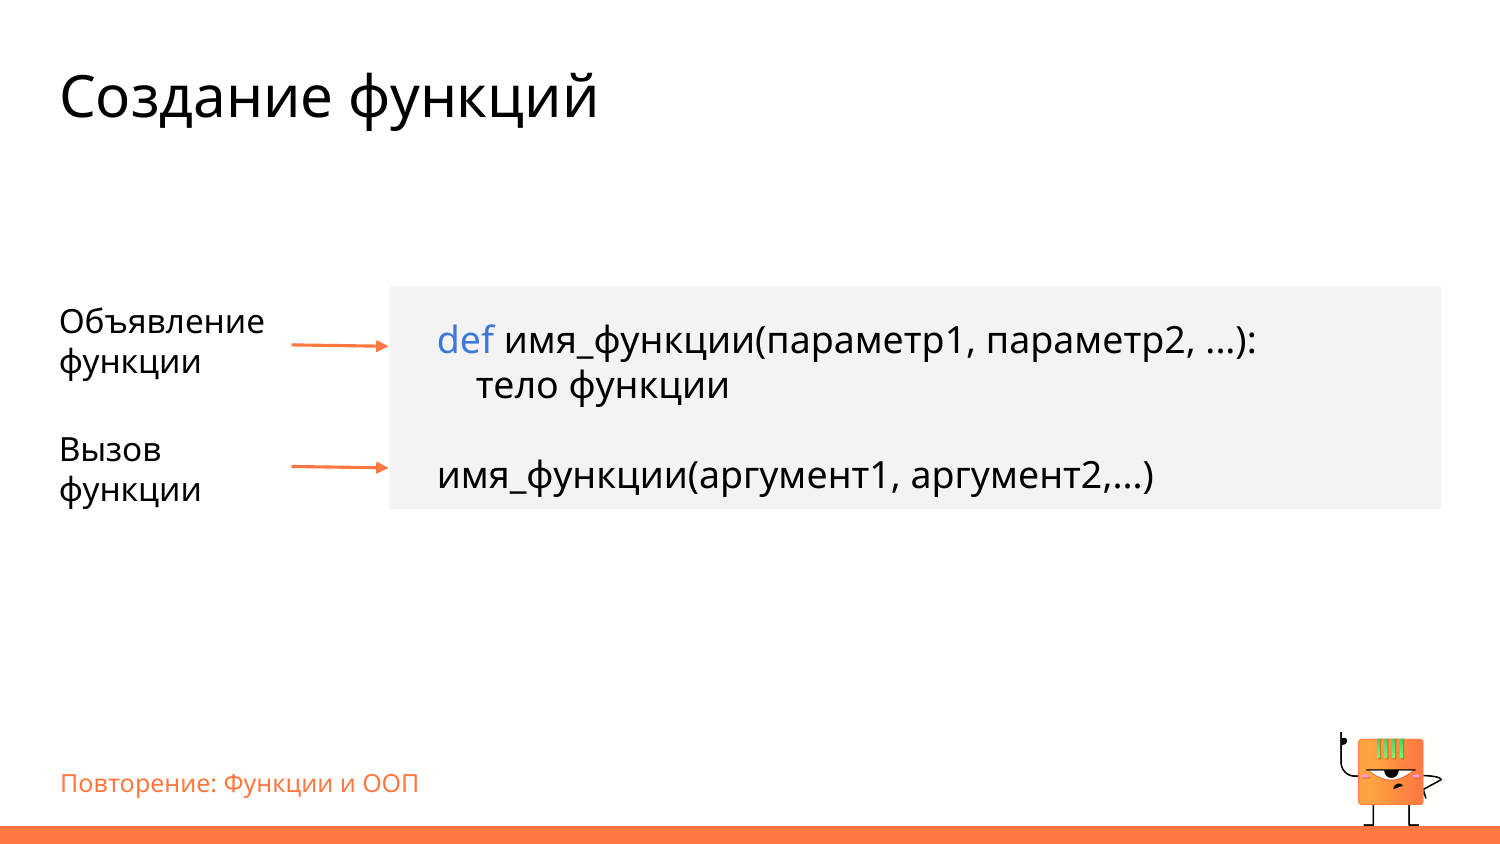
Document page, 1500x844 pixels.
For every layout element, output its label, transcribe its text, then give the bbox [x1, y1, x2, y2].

list Объявление функции [59, 300, 292, 392]
text_box def имя_функции(параметр1, параметр2, ...): тело функции имя_функции(аргумент1, аргумент2,...) [389, 286, 1441, 510]
picture [1339, 732, 1442, 826]
list Вызов функции [59, 428, 292, 520]
title Создание функций [59, 59, 1441, 150]
subtitle Повторение: Функции и ООП [60, 767, 1233, 813]
